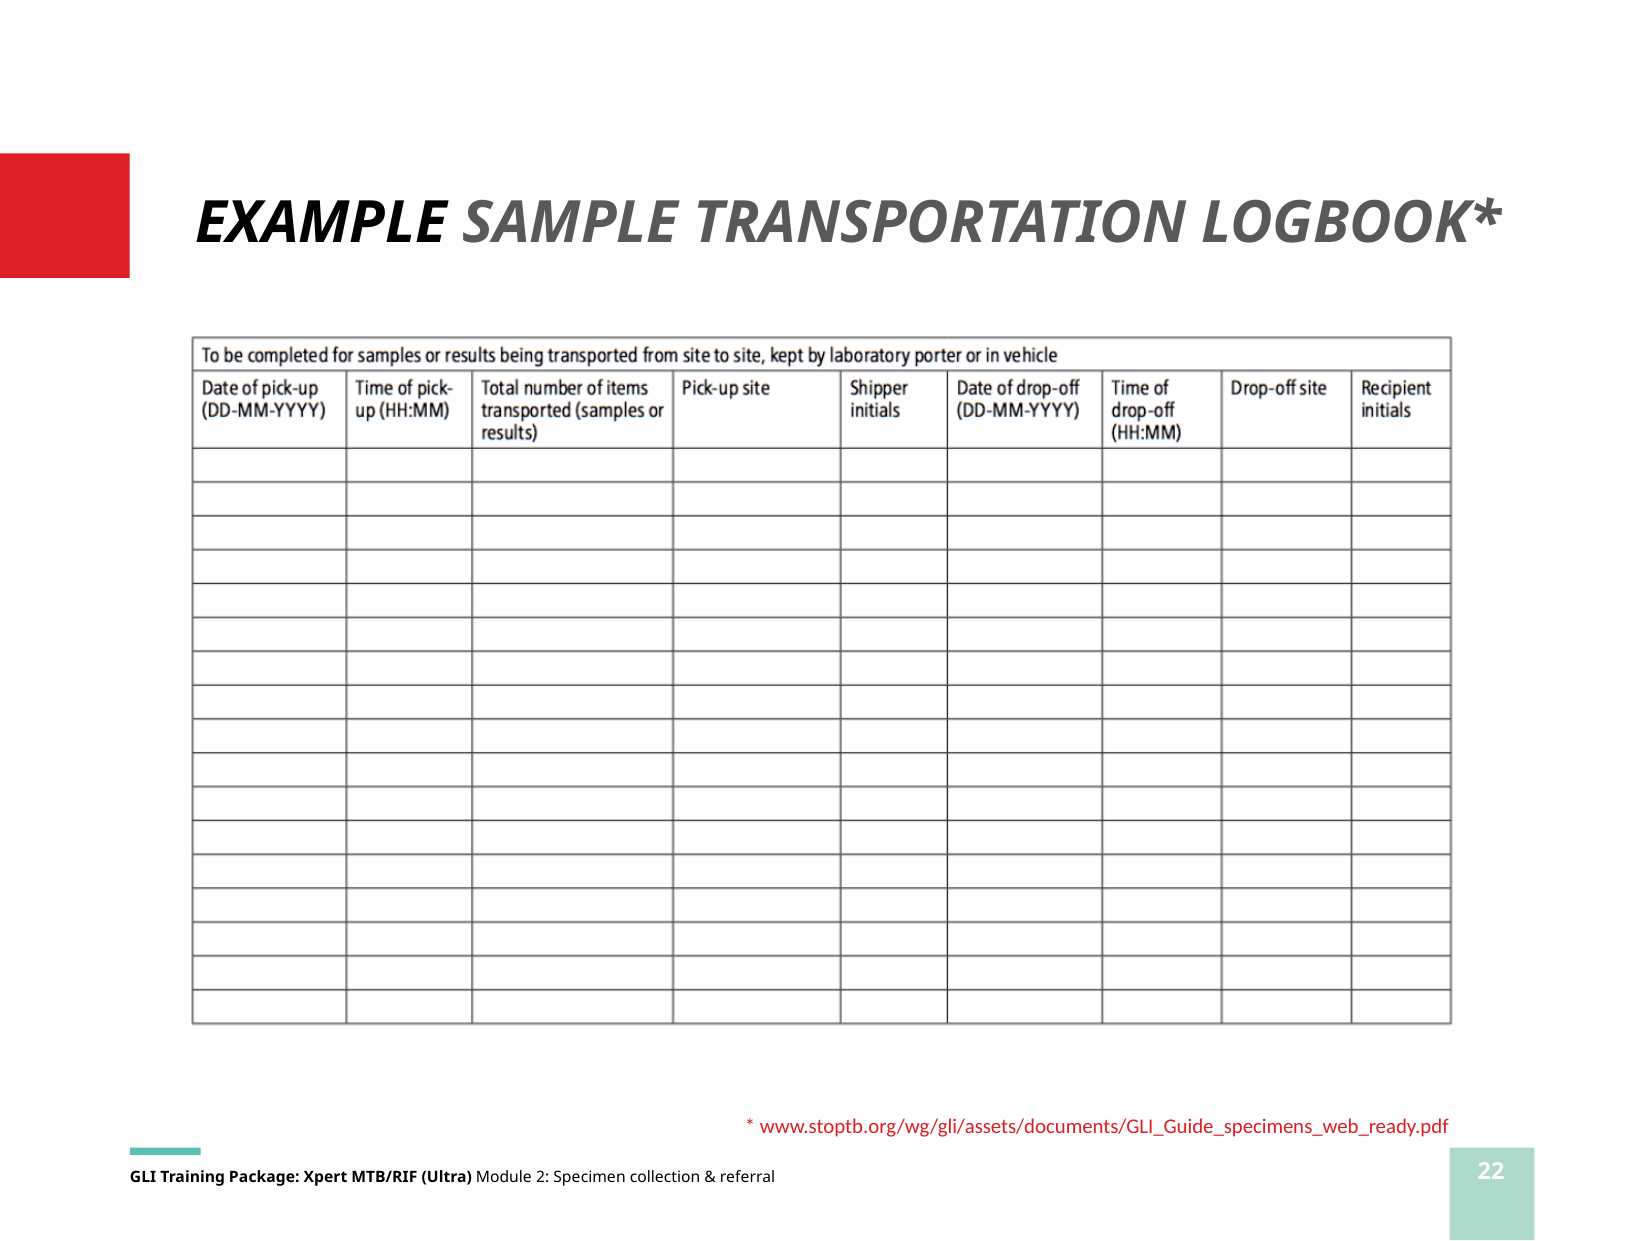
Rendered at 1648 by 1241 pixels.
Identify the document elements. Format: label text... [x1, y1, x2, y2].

text_box * www.stoptb.org/wg/gli/assets/documents/GLI_Guide_specimens_web_ready.pdf [1179, 1105, 1464, 1171]
picture [1179, 332, 1470, 1045]
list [466, 40, 1179, 1241]
picture [175, 332, 466, 1045]
title EXAMPLE SAMPLE TRANSPORTATION LOGBOOK* [1179, 145, 1617, 302]
title EXAMPLE SAMPLE TRANSPORTATION LOGBOOK* [195, 145, 466, 302]
